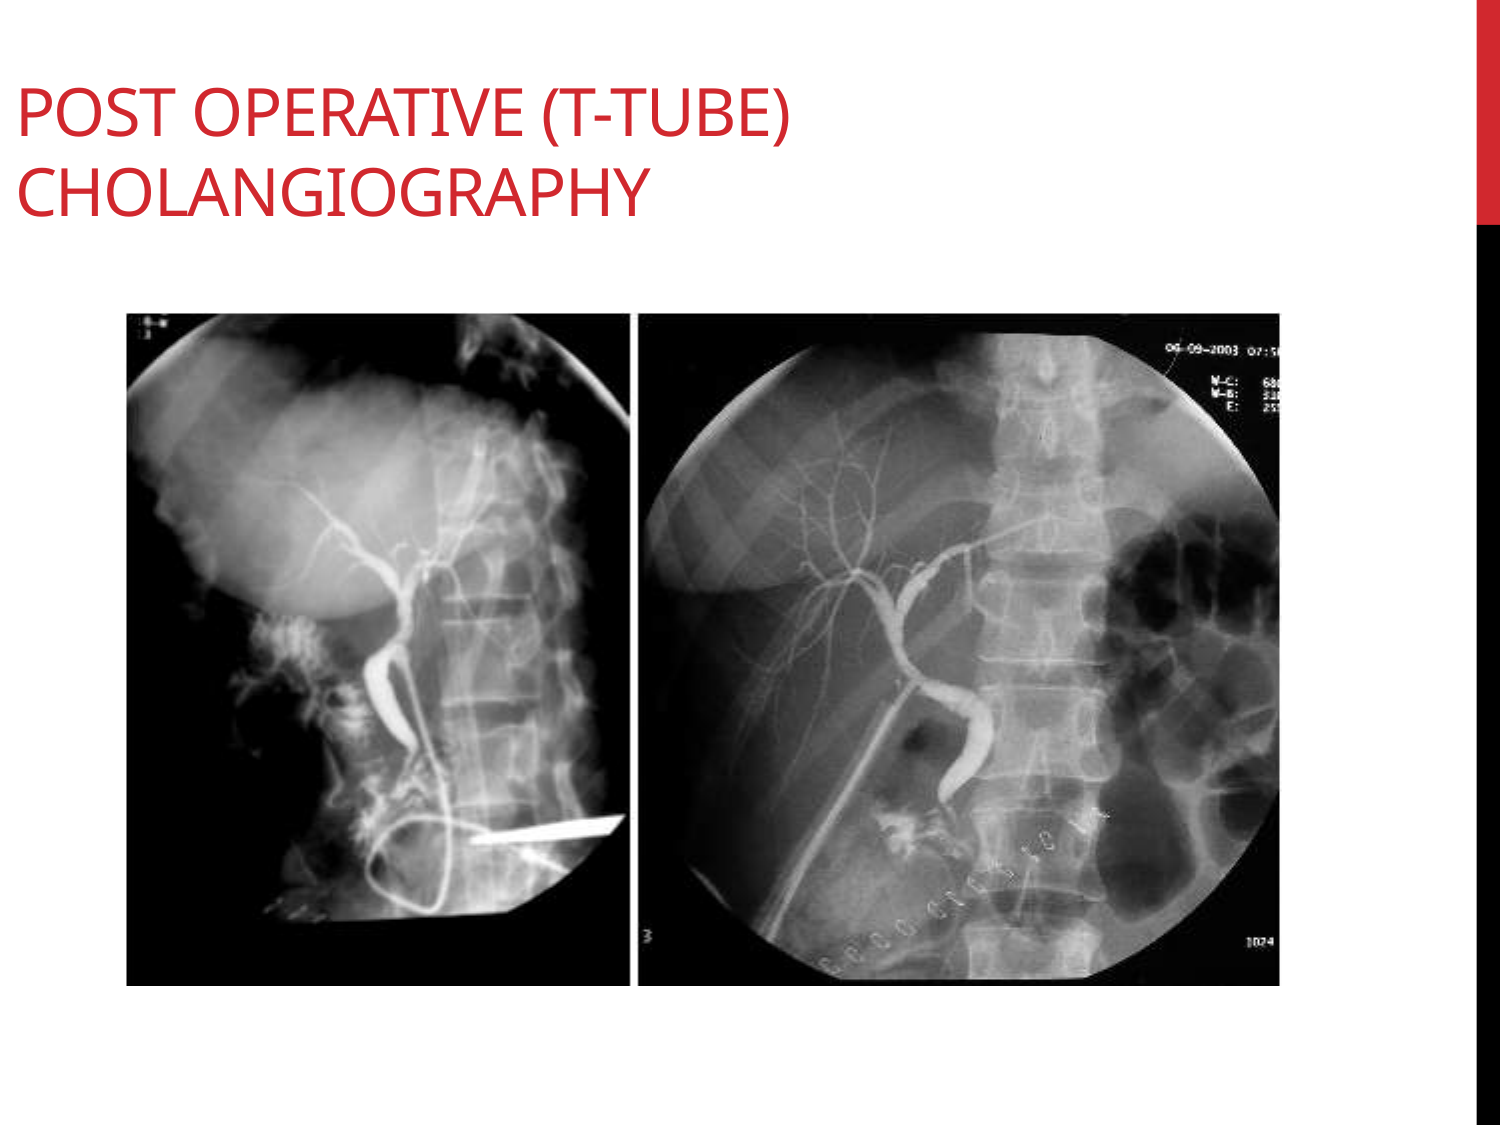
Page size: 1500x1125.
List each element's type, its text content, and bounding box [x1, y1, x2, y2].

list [124, 311, 1283, 987]
title Post Operative (T-Tube) Cholangiography [0, 62, 1438, 238]
